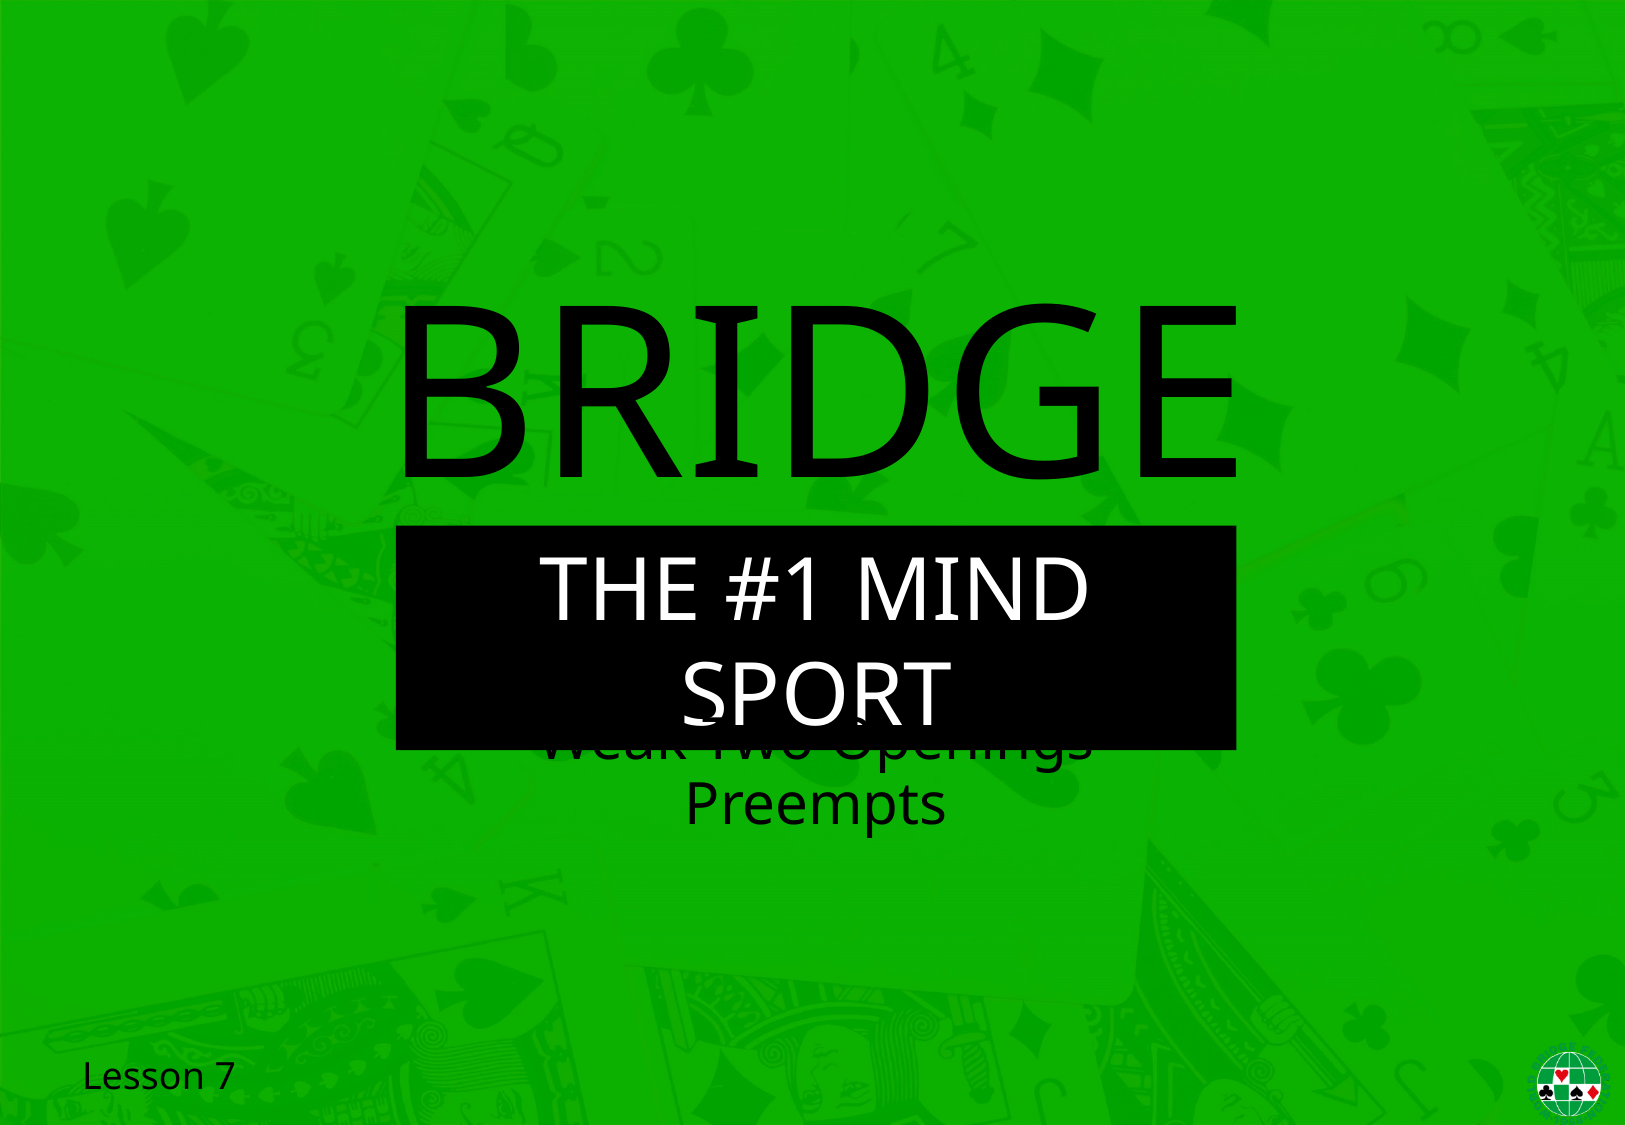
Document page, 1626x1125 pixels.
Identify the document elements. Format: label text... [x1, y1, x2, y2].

text_box Lesson 7 [22, 1049, 296, 1117]
picture [0, 0, 1626, 1125]
subtitle Weak Two Openings Preempts [429, 699, 1204, 854]
